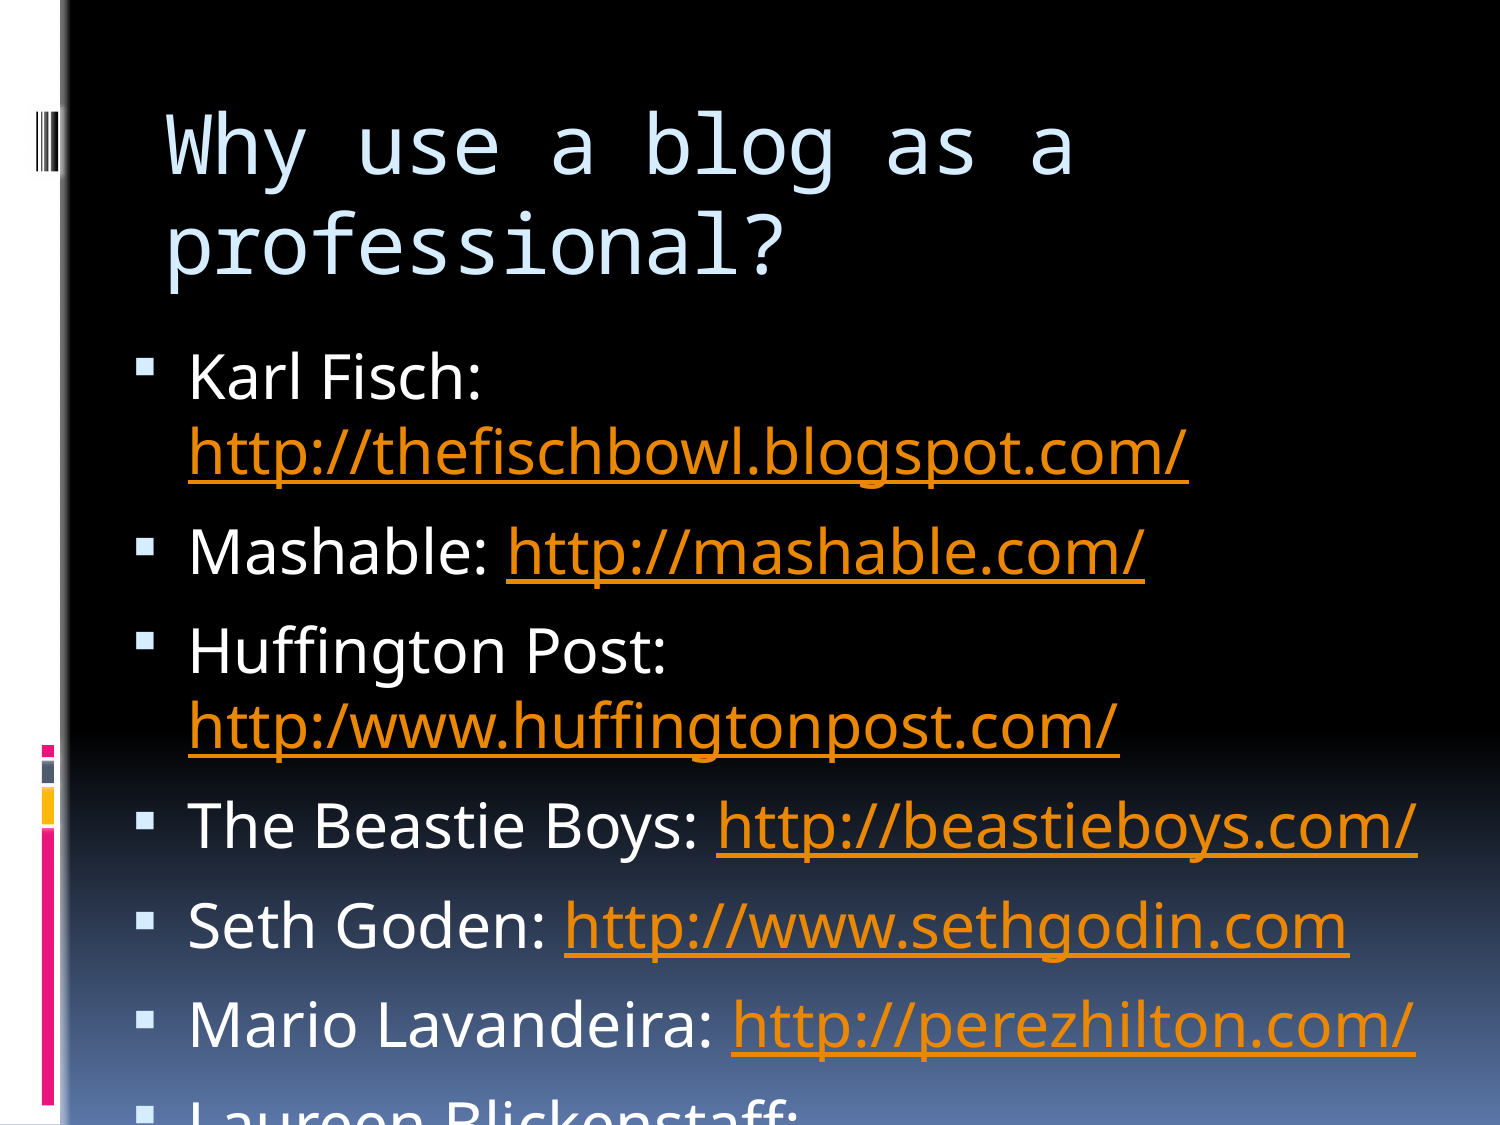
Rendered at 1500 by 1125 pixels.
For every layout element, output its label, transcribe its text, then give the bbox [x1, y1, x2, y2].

list Karl Fisch: http://thefischbowl.blogspot.com/ Mashable: http://mashable.com/ Huffington Post: http:/www.huffingtonpost.com/ The Beastie Boys: http://beastieboys.com/ Seth Goden: http://www.sethgodin.com Mario Lavandeira: http://perezhilton.com/ Laureen Blickenstaff: http://www.mrsblick2009.blogspot.com/ [105, 330, 1464, 1043]
title Why use a blog as a professional? [150, 83, 1425, 330]
